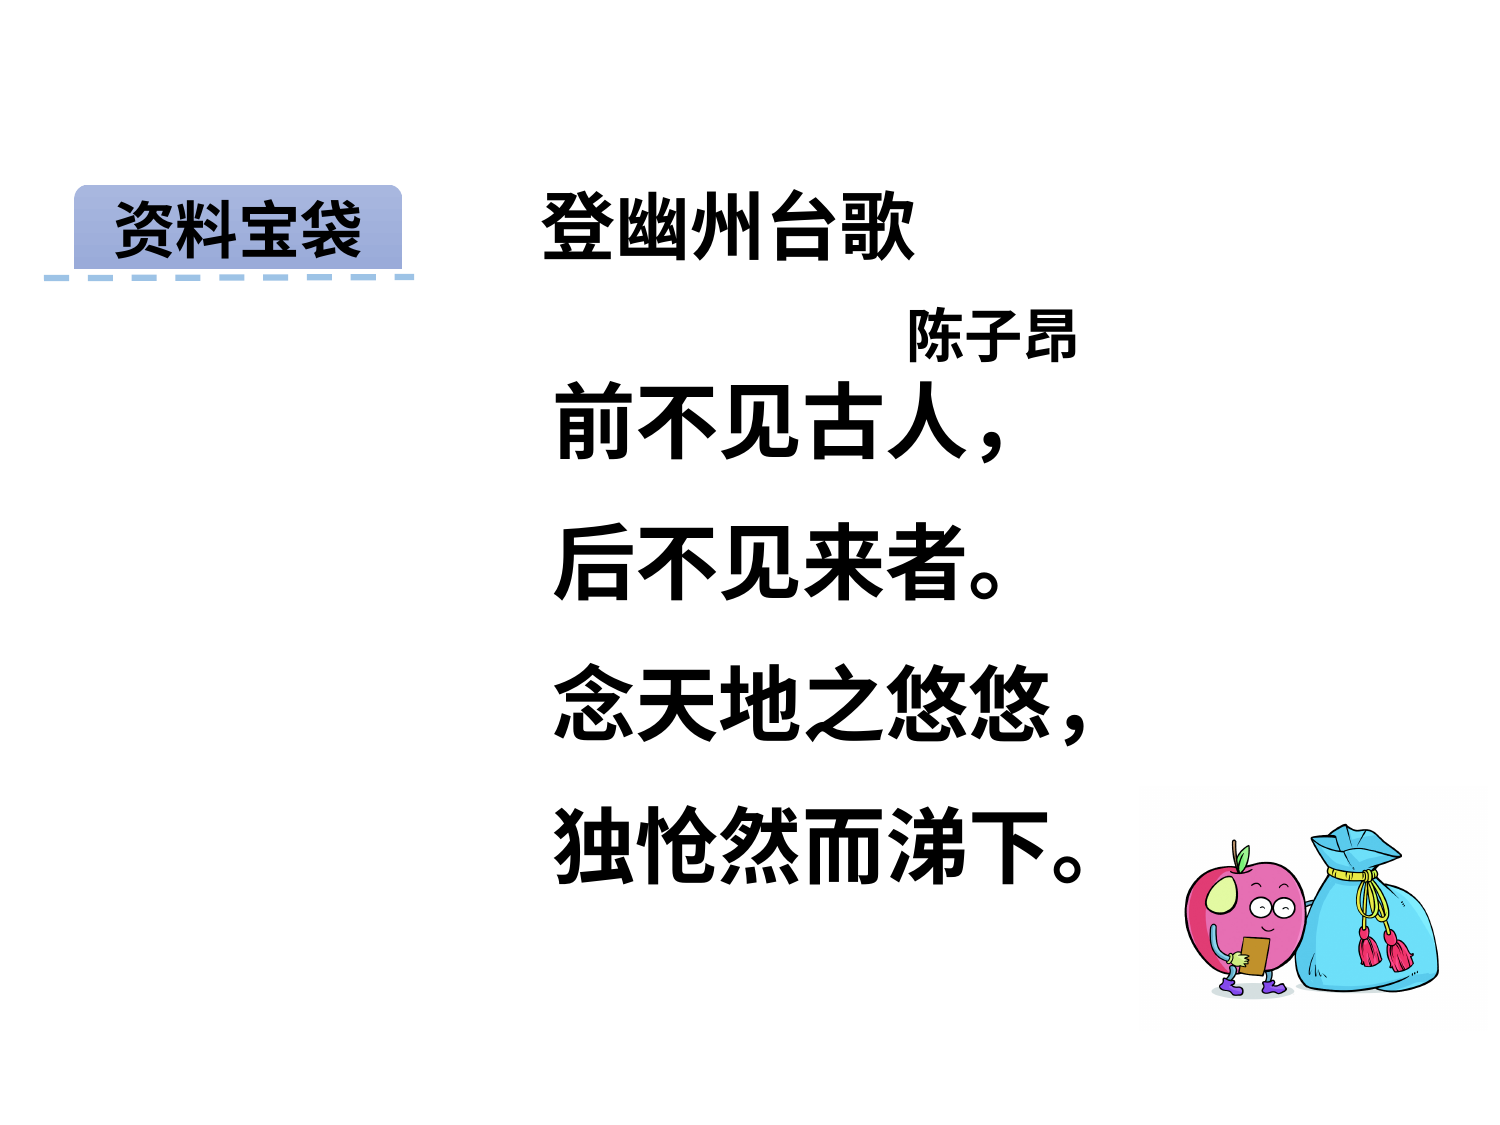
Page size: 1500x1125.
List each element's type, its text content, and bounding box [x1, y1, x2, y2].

text_box 前不见古人， 后不见来者。 念天地之悠悠， 独怆然而涕下。 [537, 361, 1138, 902]
picture [1139, 786, 1488, 1031]
text_box 登幽州台歌 陈子昂 [525, 172, 1176, 377]
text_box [43, 184, 414, 279]
